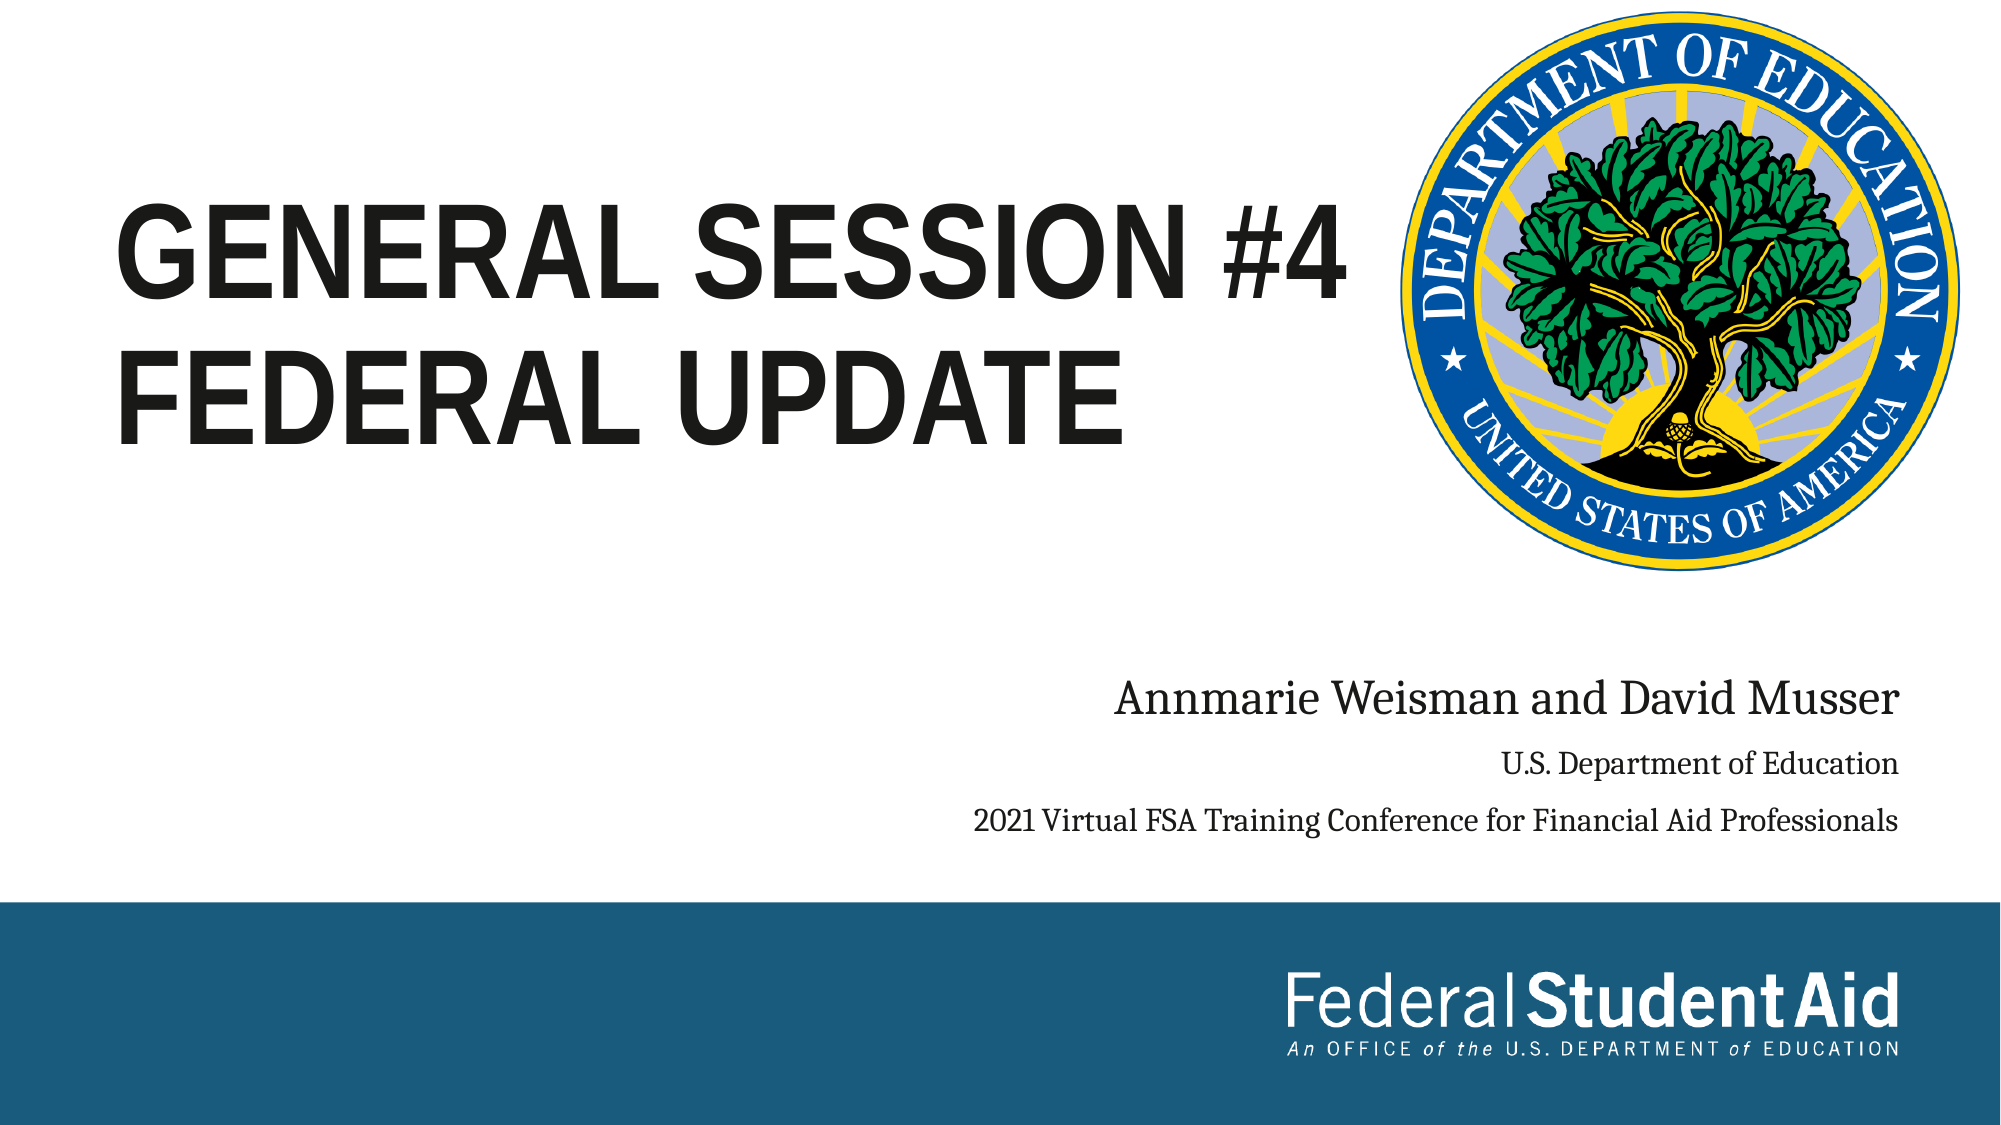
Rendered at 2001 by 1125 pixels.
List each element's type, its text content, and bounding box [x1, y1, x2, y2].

picture [1398, 9, 1962, 573]
title General Session #4 Federal update [114, 172, 1398, 482]
list Annmarie Weisman and David Musser U.S. Department of Education 2021 Virtual FSA Training Conference for Financial Aid Professionals [233, 663, 1915, 870]
picture [1232, 949, 1951, 1078]
